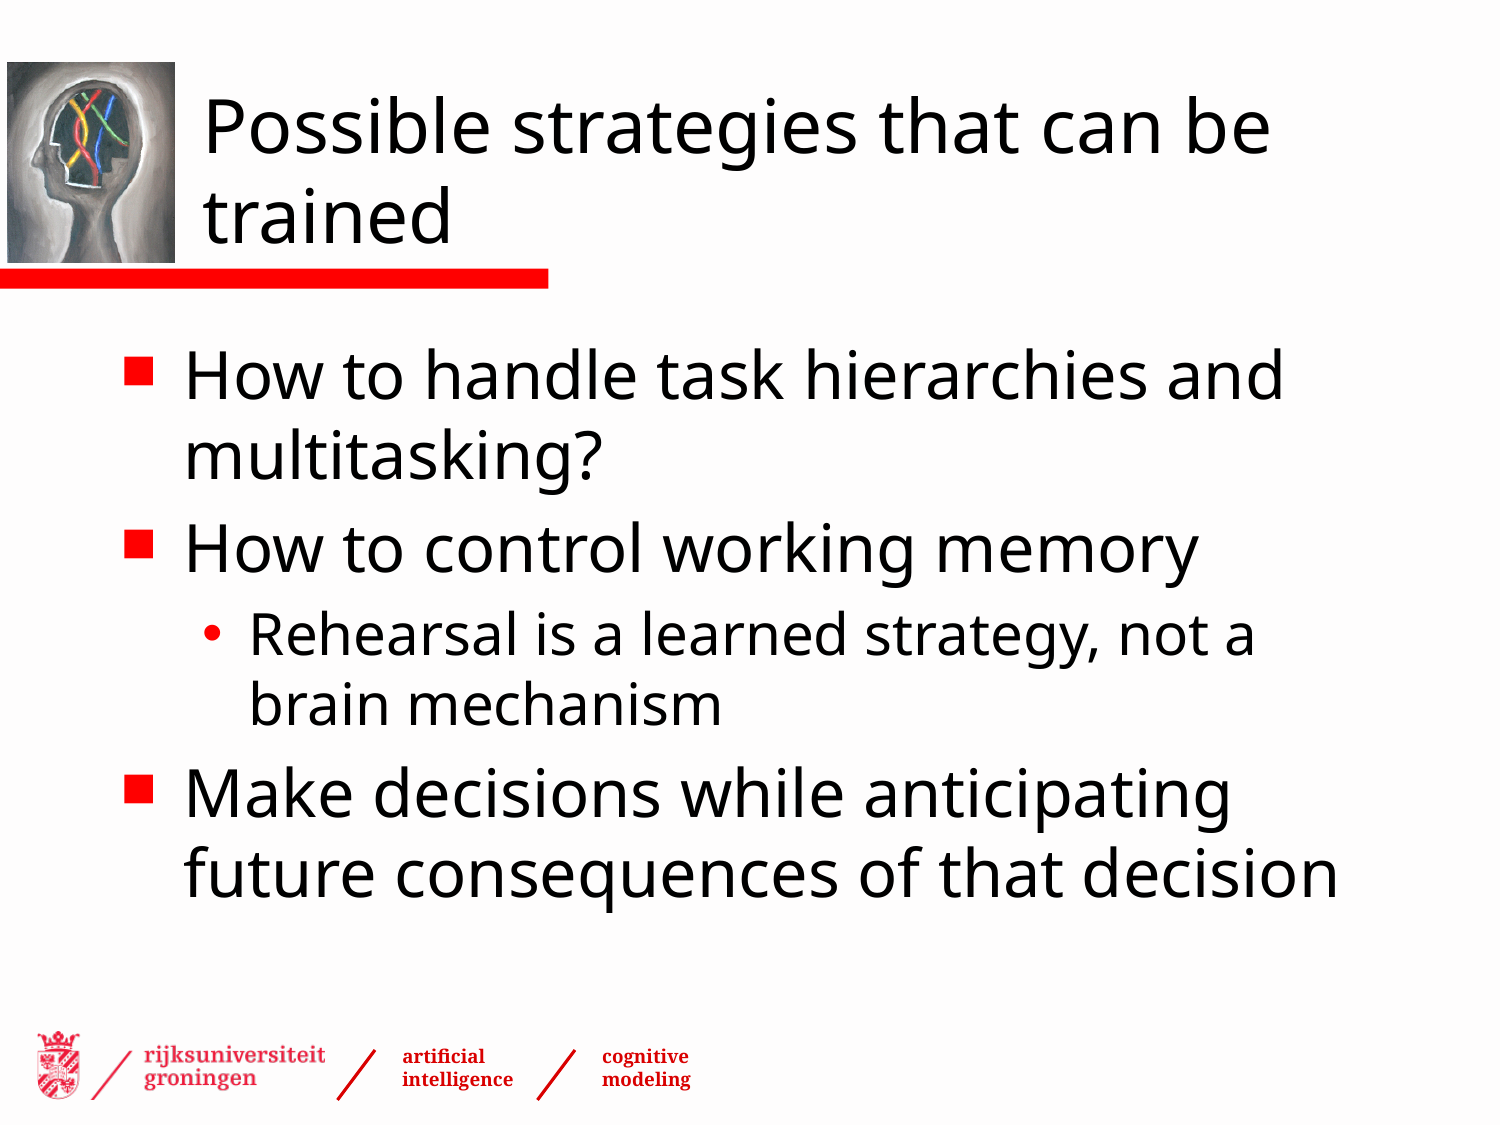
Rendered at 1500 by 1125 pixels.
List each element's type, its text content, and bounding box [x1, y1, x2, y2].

picture [7, 62, 175, 263]
title Possible strategies that can be trained [187, 74, 1463, 263]
list How to handle task hierarchies and multitasking? How to control working memory Rehearsal is a learned strategy, not a brain mechanism Make decisions while anticipating future consequences of that decision [112, 324, 1388, 1001]
